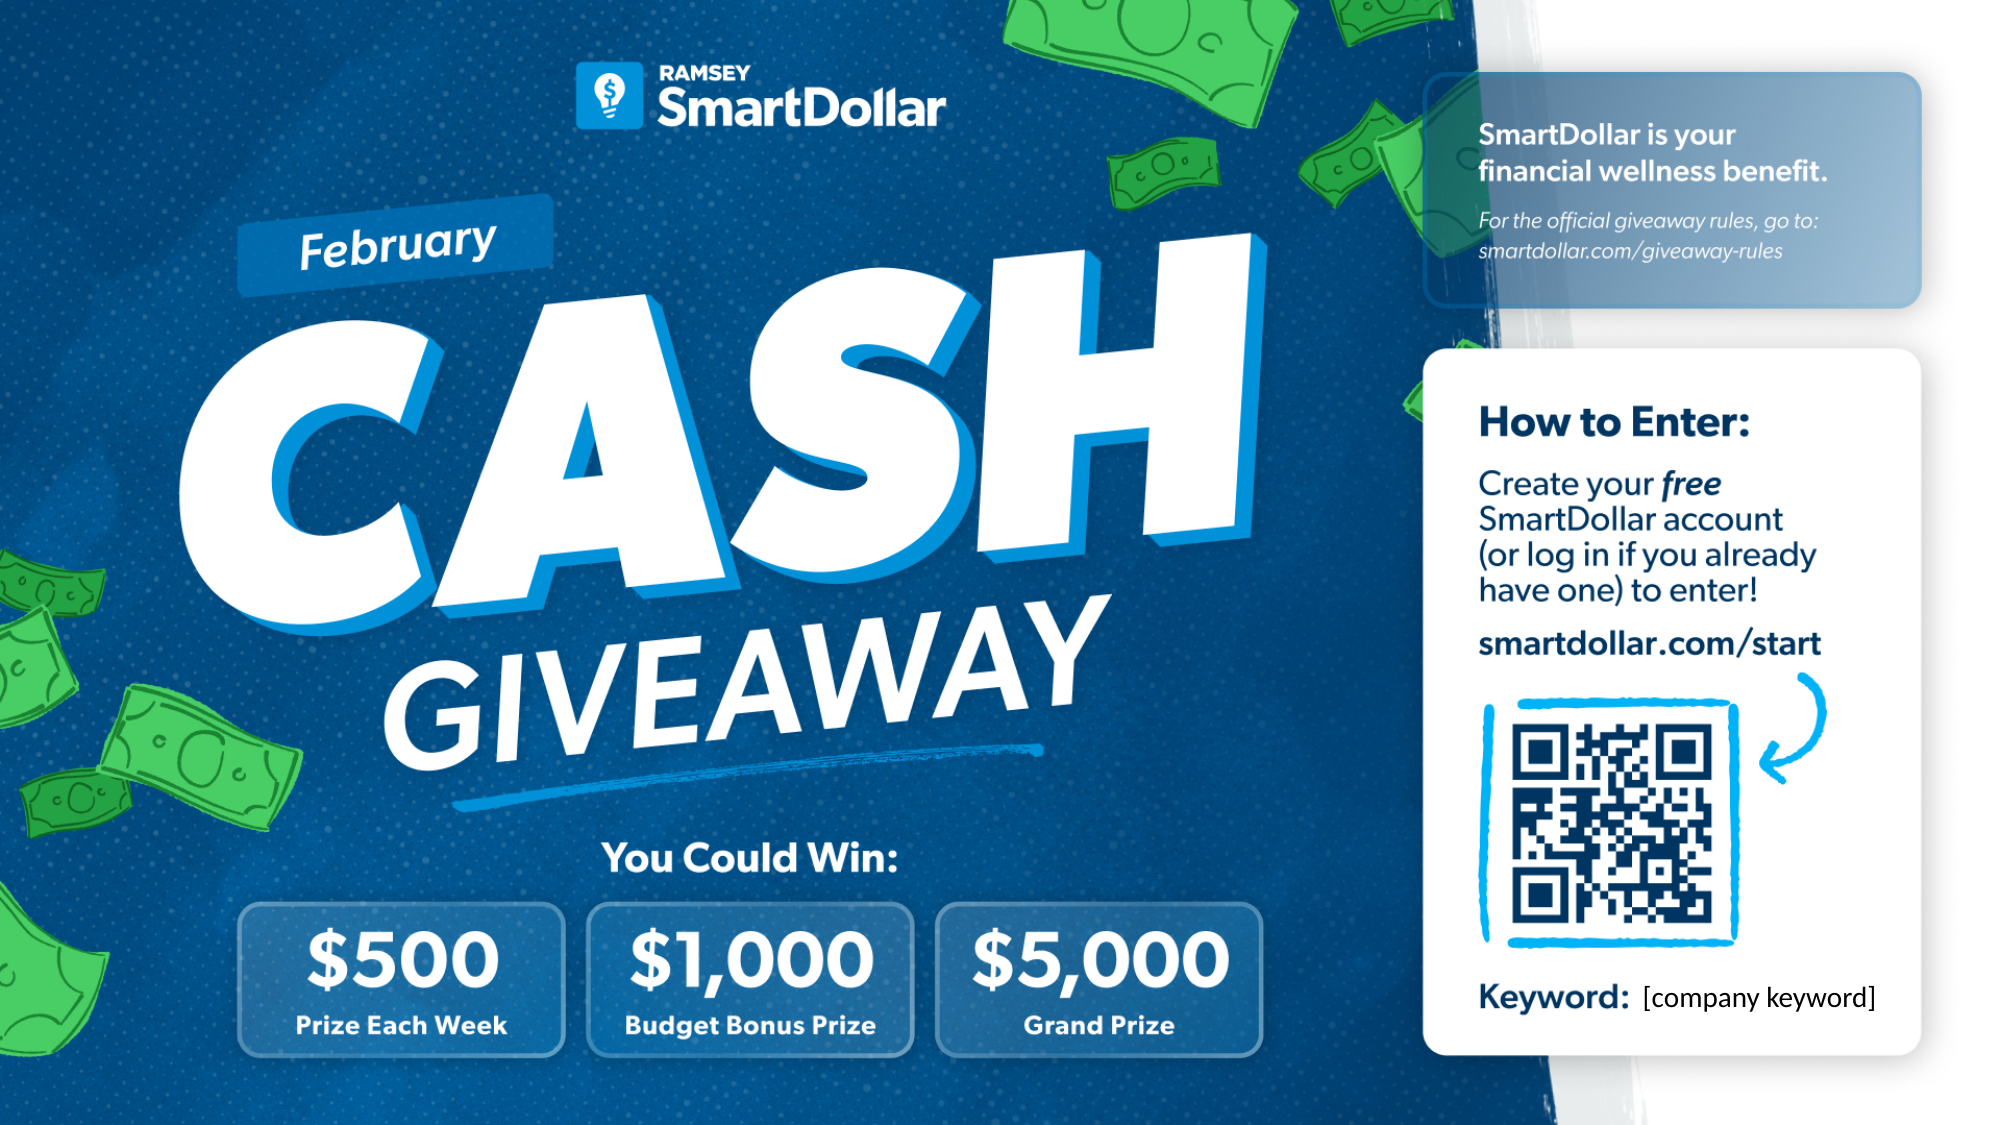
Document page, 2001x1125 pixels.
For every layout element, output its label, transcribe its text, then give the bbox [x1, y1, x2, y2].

text_box [company keyword] [1627, 971, 1914, 1021]
picture [0, 0, 2001, 1125]
